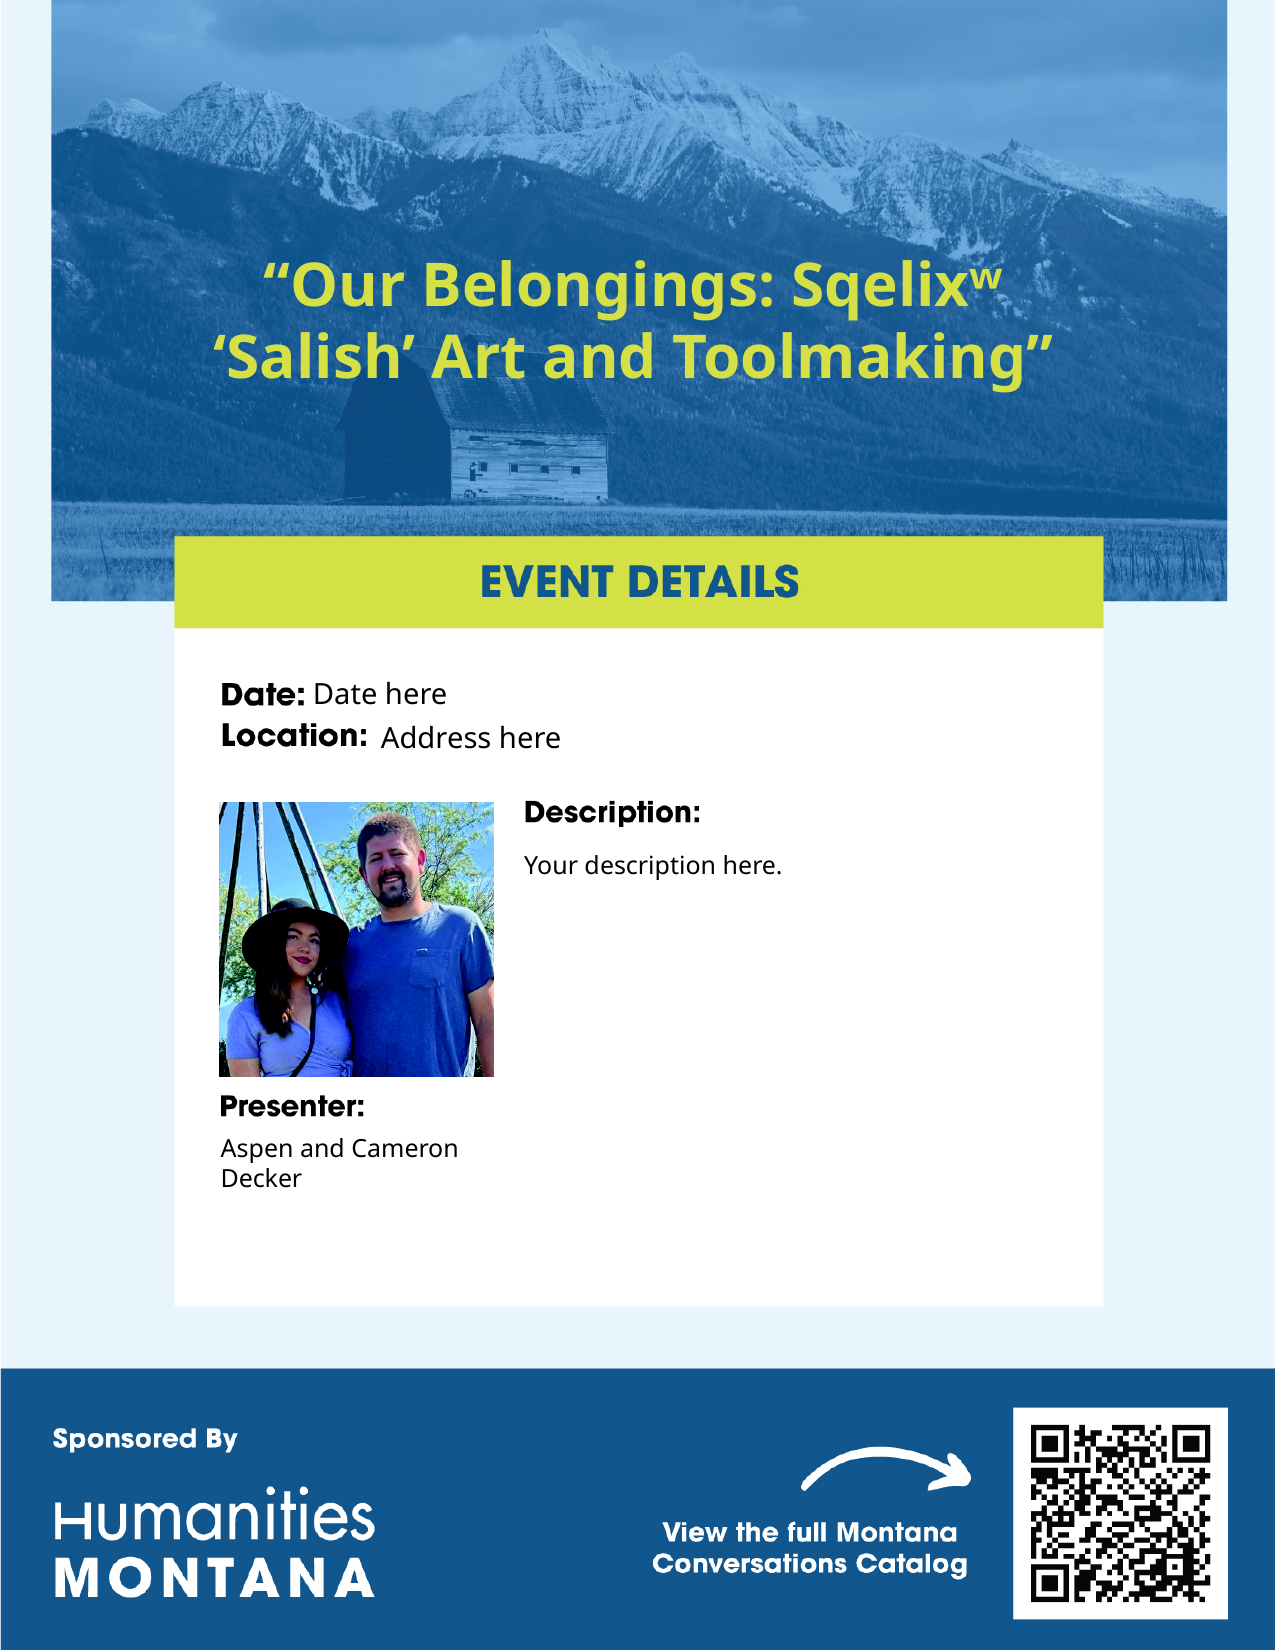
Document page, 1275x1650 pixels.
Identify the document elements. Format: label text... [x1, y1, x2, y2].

text_box [159, 166, 1099, 233]
text_box Aspen and Cameron Decker [205, 1117, 480, 1208]
picture [0, 0, 1275, 1650]
text_box [169, 132, 1099, 166]
text_box Address here [365, 704, 1233, 770]
text_box Date here [297, 660, 932, 726]
text_box “Our Belongings: Sqelixʷ ‘Salish’ Art and Toolmaking” [169, 230, 1099, 406]
text_box Your description here. [509, 834, 1033, 895]
